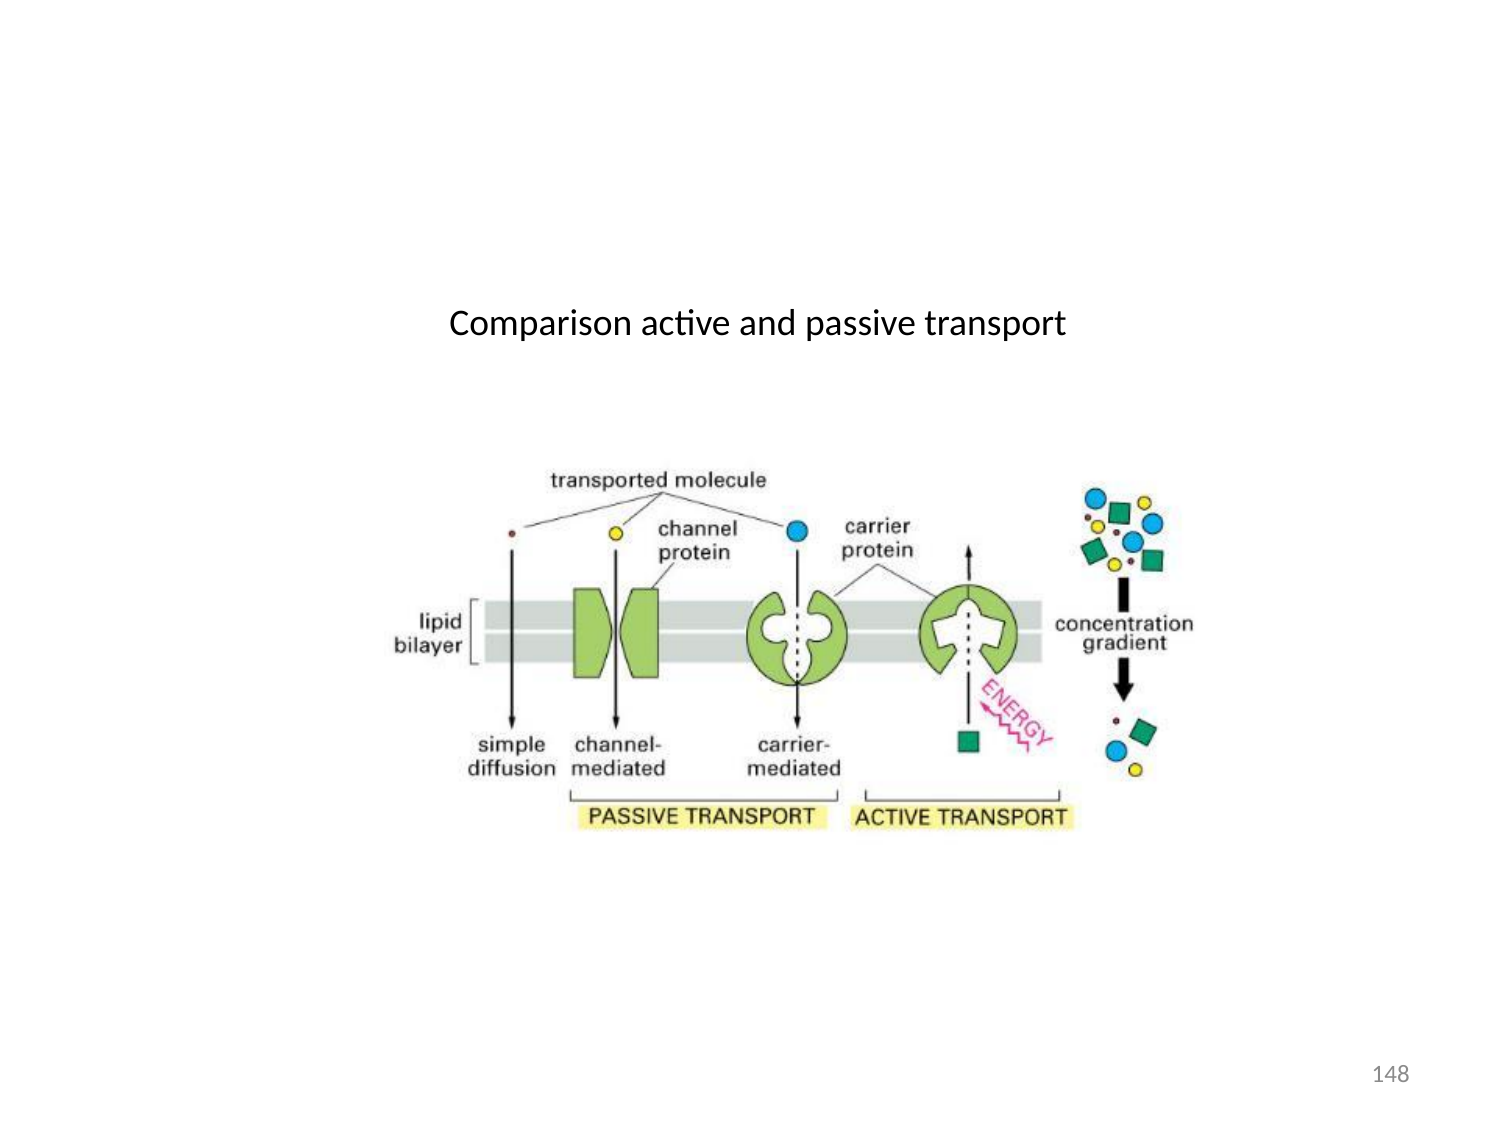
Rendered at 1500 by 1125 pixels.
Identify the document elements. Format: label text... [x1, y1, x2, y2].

picture [383, 455, 1200, 847]
text_box Comparison active and passive transport [434, 290, 1083, 351]
slide_number 148 [1074, 1042, 1425, 1103]
